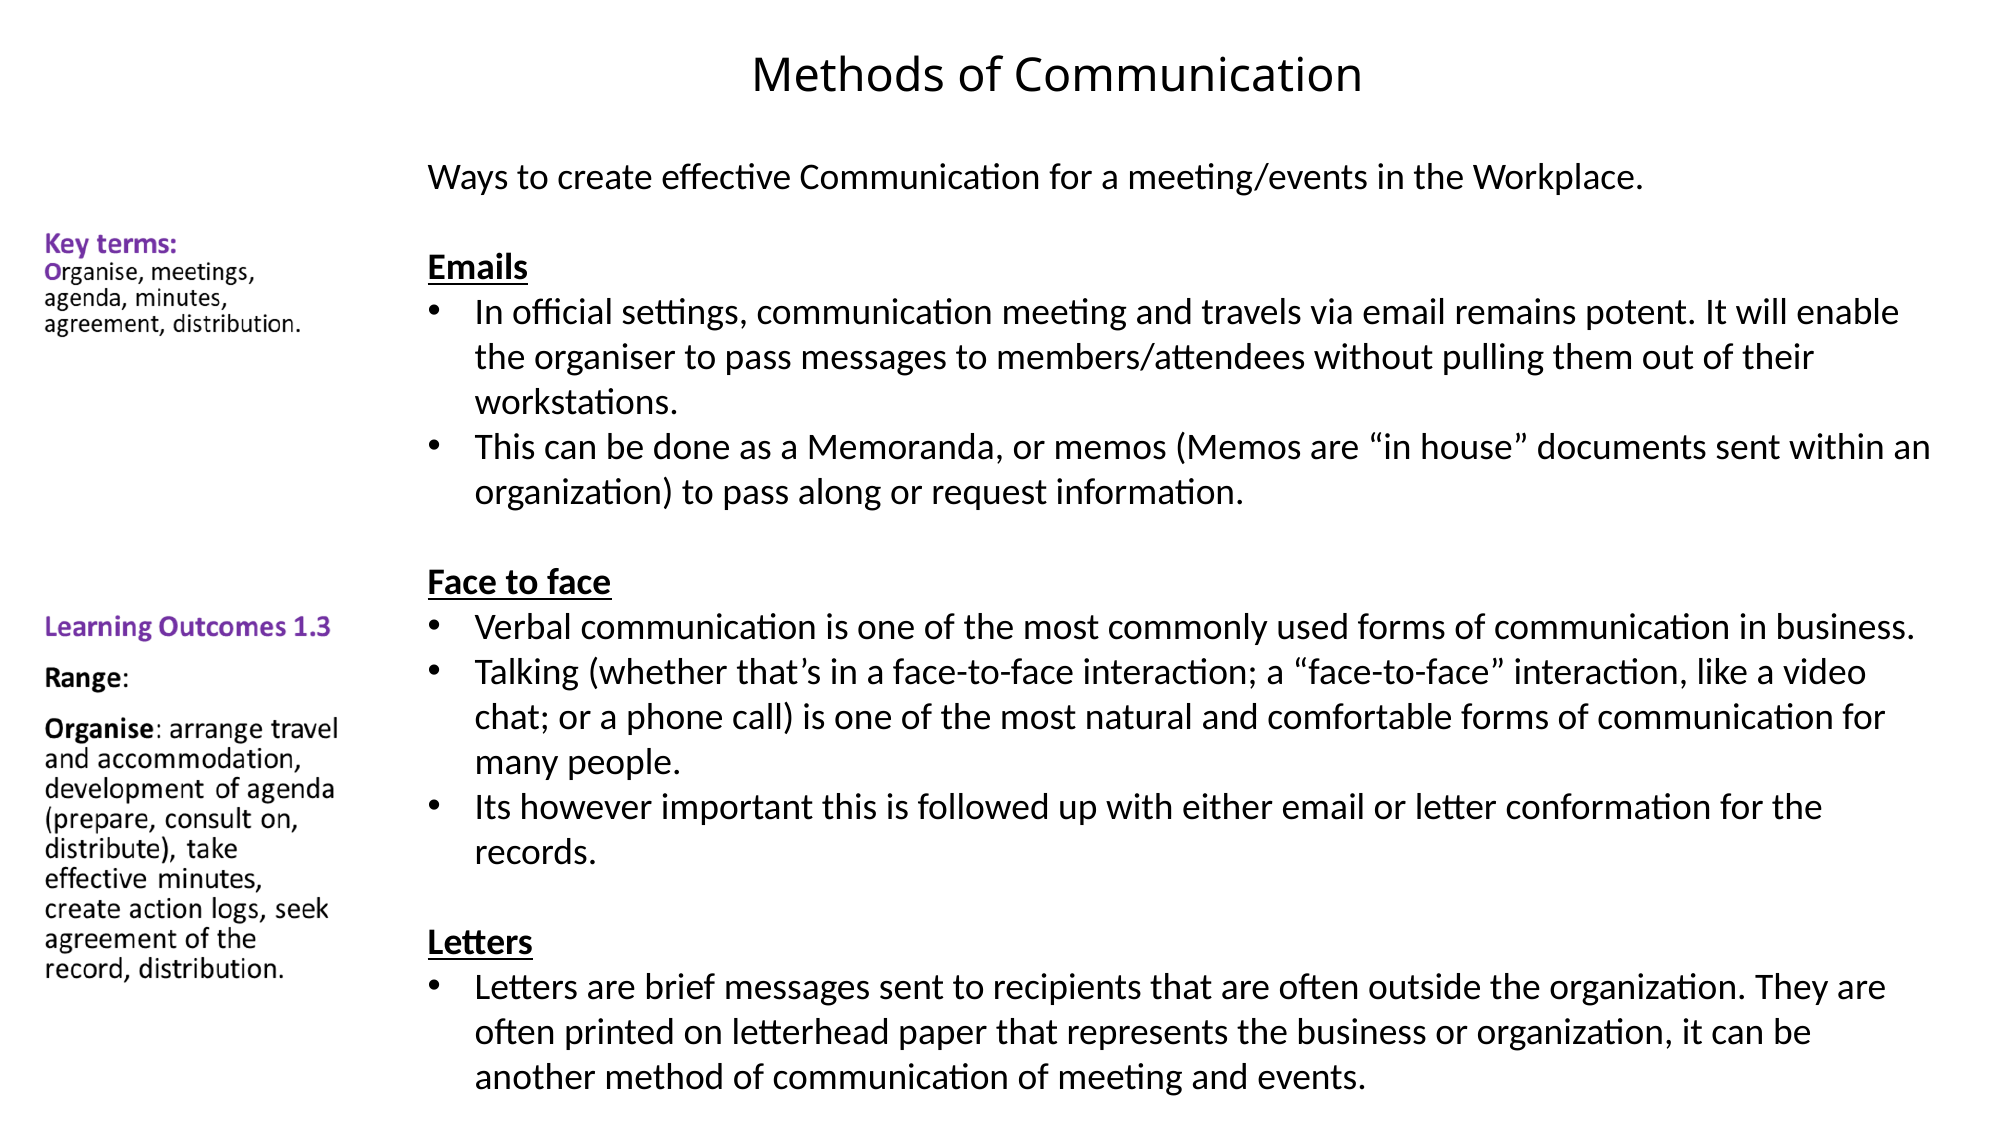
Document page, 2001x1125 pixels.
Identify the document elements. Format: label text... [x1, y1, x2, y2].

title Methods of Communication [523, 42, 1605, 145]
picture [25, 121, 364, 1053]
text_box Ways to create effective Communication for a meeting/events in the Workplace. Emails In official settings, communication meeting and travels via email remains potent. It will enable the organiser to pass messages to members/attendees without pulling them out of their workstations. This can be done as a Memoranda, or memos (Memos are “in house” documents sent within an organization) to pass along or request information. Face to face Verbal communication is one of the most commonly used forms of communication in business. Talking (whether that’s in a face-to-face interaction; a “face-to-face” interaction, like a video chat; or a phone call) is one of the most natural and comfortable forms of communication for many people. Its however important this is followed up with either email or letter conformation for the records. Letters Letters are brief messages sent to recipients that are often outside the organization. They are often printed on letterhead paper that represents the business or organization, it can be another method of communication of meeting and events. [412, 145, 1950, 1105]
